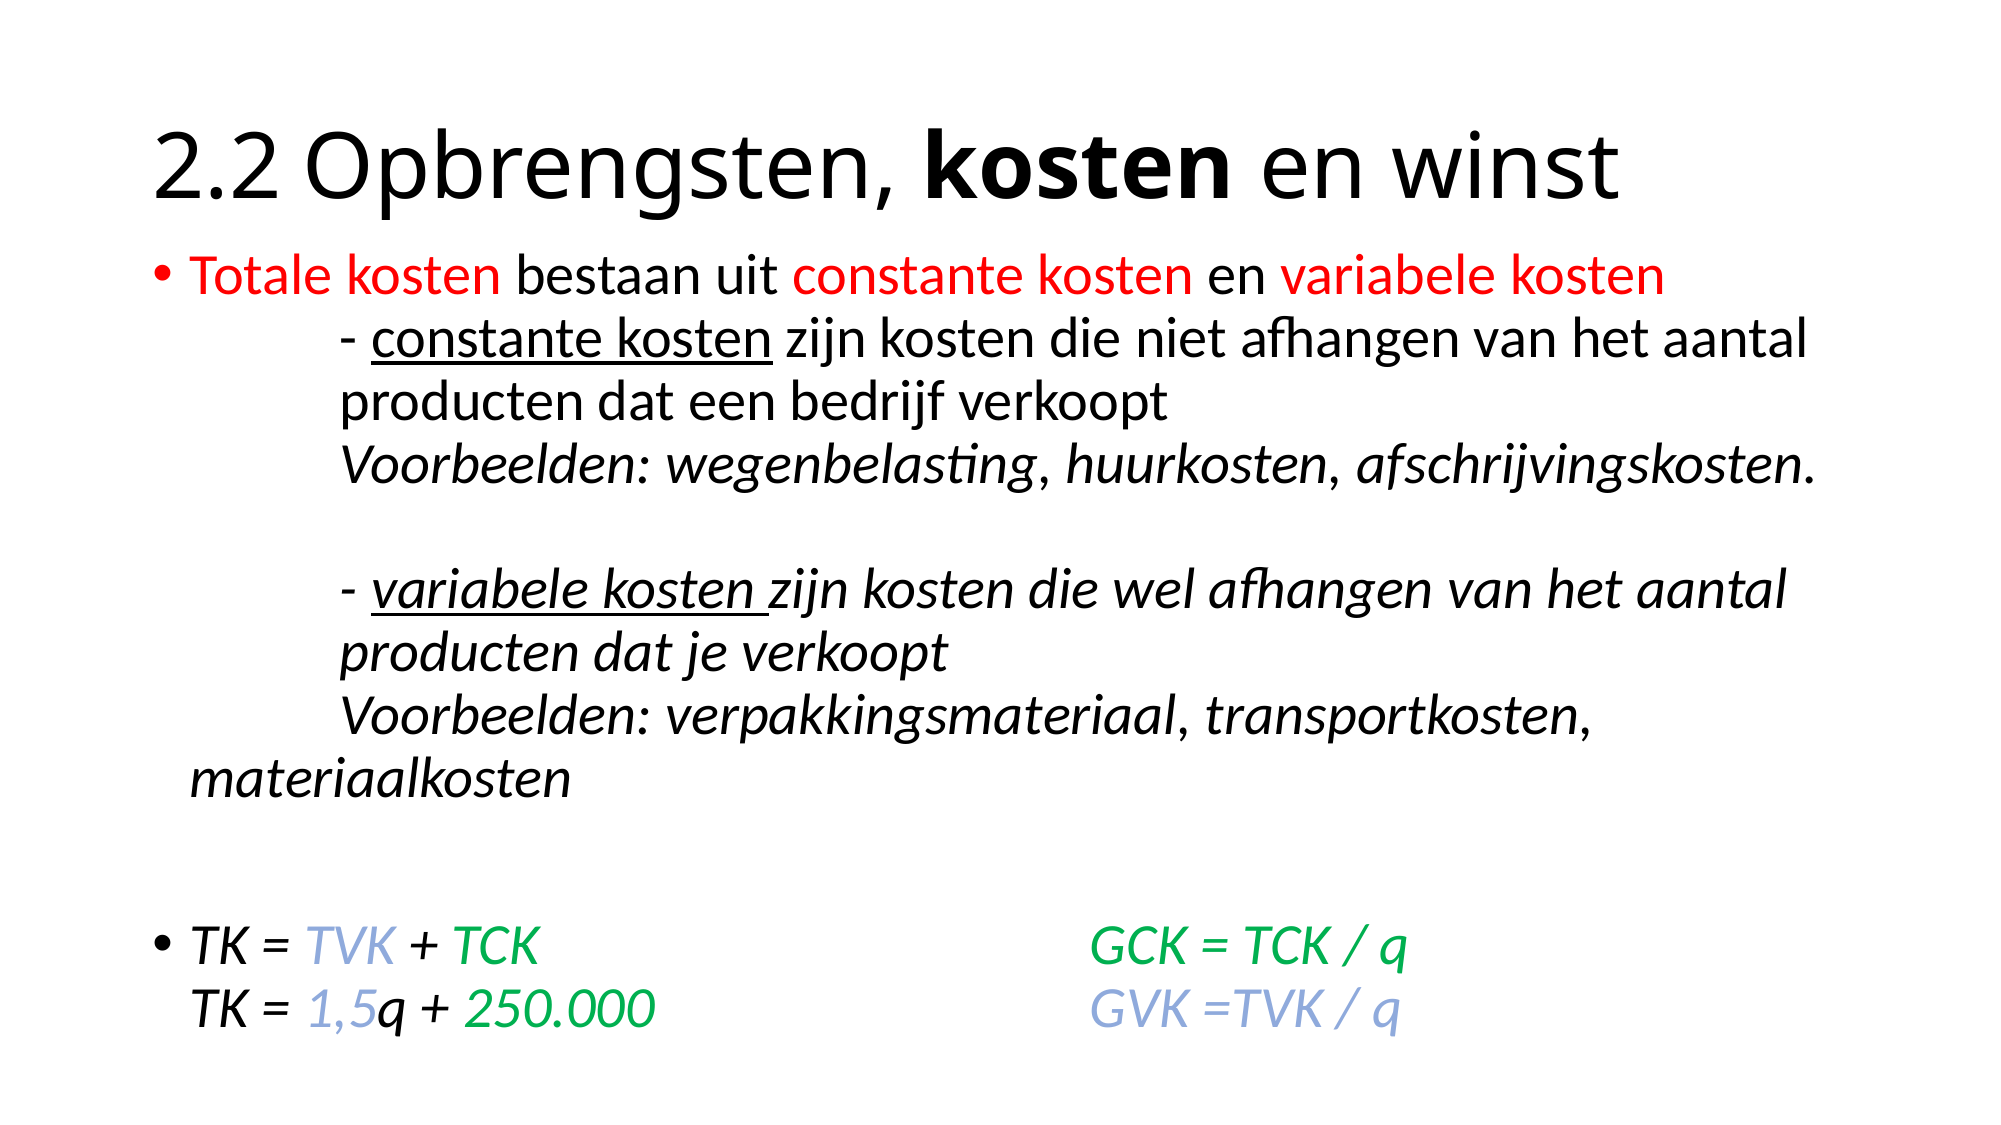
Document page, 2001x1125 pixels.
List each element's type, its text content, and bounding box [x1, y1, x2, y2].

list Totale kosten bestaan uit constante kosten en variabele kosten - constante kosten zijn kosten die niet afhangen van het aantal producten dat een bedrijf verkoopt Voorbeelden: wegenbelasting, huurkosten, afschrijvingskosten. - variabele kosten zijn kosten die wel afhangen van het aantal producten dat je verkoopt Voorbeelden: verpakkingsmateriaal, transportkosten, materiaalkosten TK = TVK + TCK GCK = TCK / q TK = 1,5q + 250.000 GVK =TVK / q [137, 236, 1981, 1120]
title 2.2 Opbrengsten, kosten en winst [137, 59, 1863, 236]
